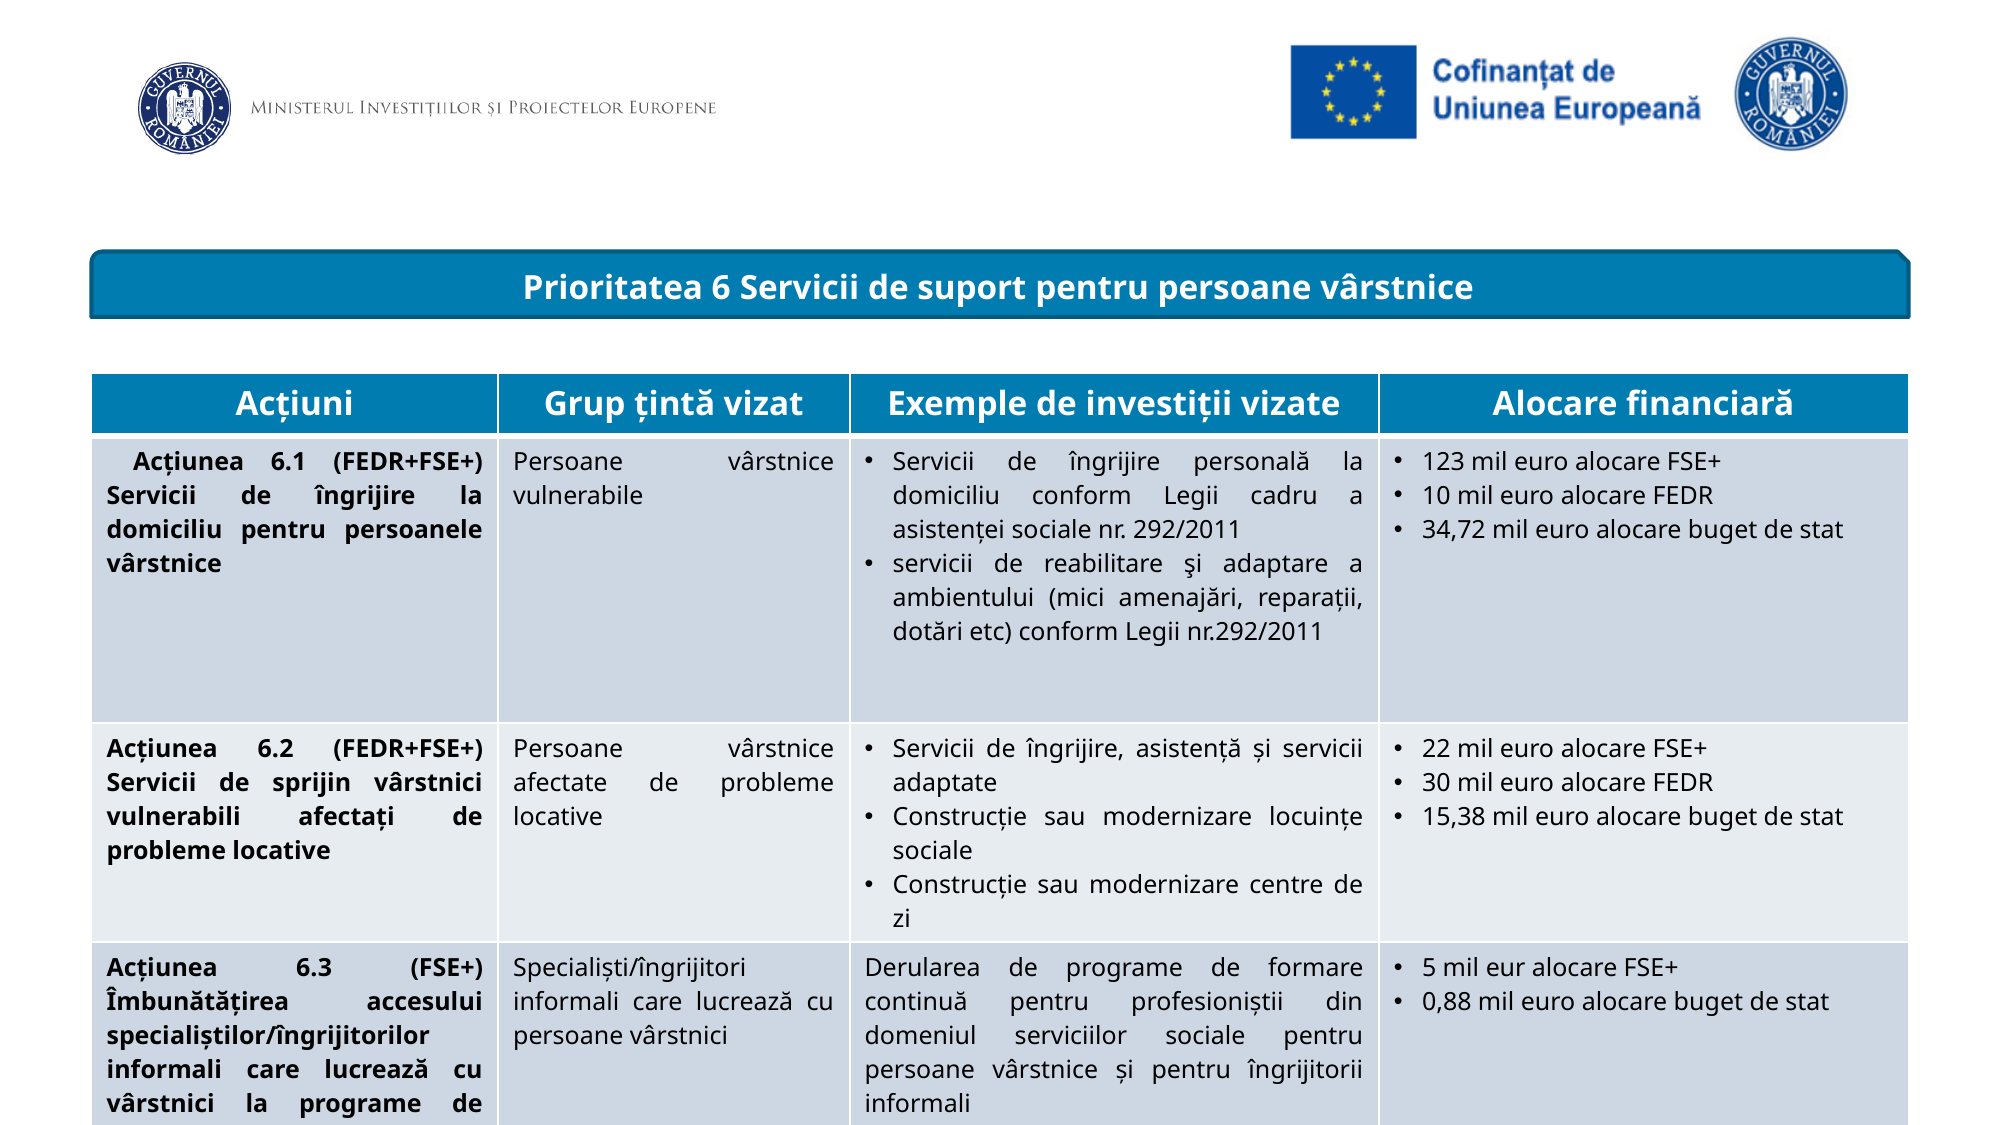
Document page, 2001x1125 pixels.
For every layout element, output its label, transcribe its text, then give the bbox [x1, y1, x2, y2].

text_box Prioritatea 6 Servicii de suport pentru persoane vârstnice [89, 249, 1911, 319]
table_cell 22 mil euro alocare FSE+ 30 mil euro alocare FEDR 15,38 mil euro alocare buget de stat [1380, 724, 1908, 941]
table_cell 5 mil eur alocare FSE+ 0,88 mil euro alocare buget de stat [1380, 943, 1908, 1125]
table_header Exemple de investiții vizate [851, 374, 1378, 433]
table_cell Acțiunea 6.2 (FEDR+FSE+) Servicii de sprijin vârstnici vulnerabili afectați de probleme locative [92, 724, 497, 941]
table_cell Acțiunea 6.1 (FEDR+FSE+) Servicii de îngrijire la domiciliu pentru persoanele vârstnice [92, 439, 497, 722]
table_header Alocare financiară [1380, 374, 1908, 433]
table_cell Derularea de programe de formare continuă pentru profesioniștii din domeniul serviciilor sociale pentru persoane vârstnice și pentru îngrijitorii informali [851, 943, 1378, 1125]
picture [133, 57, 814, 156]
table_cell Persoane vârstnice vulnerabile [499, 439, 849, 722]
table_cell Servicii de îngrijire, asistență și servicii adaptate Construcție sau modernizare locuințe sociale Construcție sau modernizare centre de zi [851, 724, 1378, 941]
table_header Acțiuni [92, 374, 497, 433]
picture [1250, 0, 1867, 199]
table_cell Servicii de îngrijire personală la domiciliu conform Legii cadru a asistenței sociale nr. 292/2011 servicii de reabilitare şi adaptare a ambientului (mici amenajări, reparații, dotări etc) conform Legii nr.292/2011 [851, 439, 1378, 722]
table_cell Acțiunea 6.3 (FSE+) Îmbunătățirea accesului specialiștilor/îngrijitorilor informali care lucrează cu vârstnici la programe de formare continuă [92, 943, 497, 1125]
table_cell Specialiști/îngrijitori informali care lucrează cu persoane vârstnici [499, 943, 849, 1125]
table_cell Persoane vârstnice afectate de probleme locative [499, 724, 849, 941]
table_header Grup țintă vizat [499, 374, 849, 433]
table_cell 123 mil euro alocare FSE+ 10 mil euro alocare FEDR 34,72 mil euro alocare buget de stat [1380, 439, 1908, 722]
